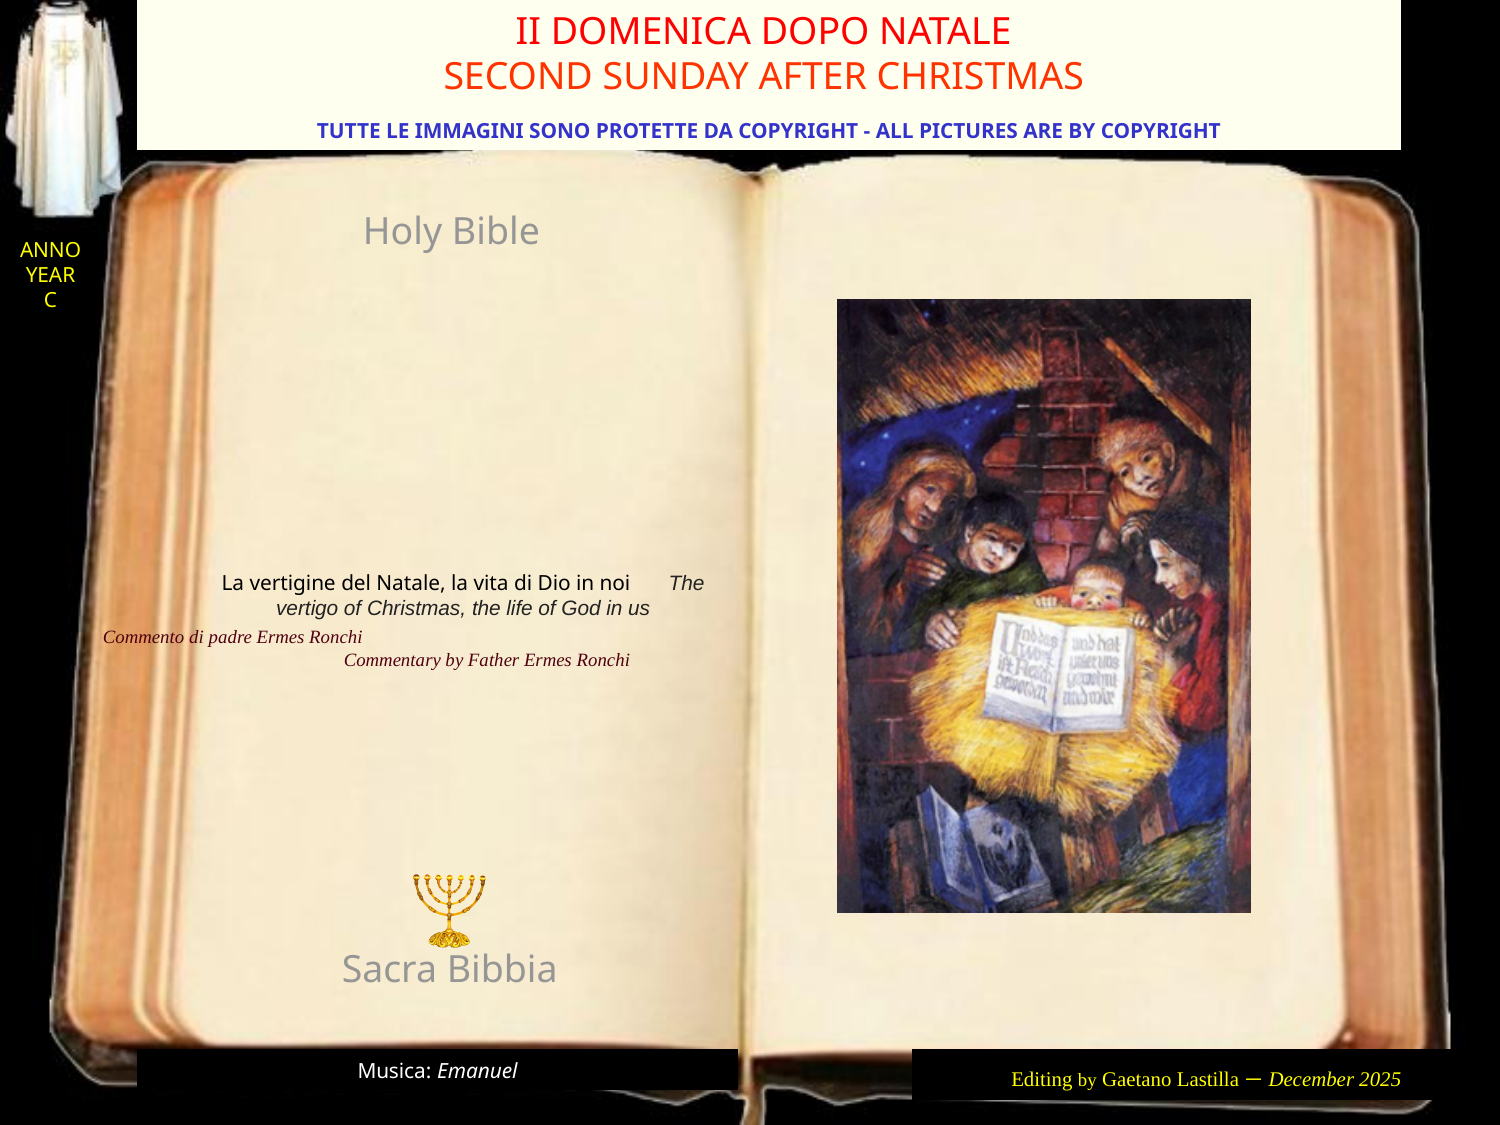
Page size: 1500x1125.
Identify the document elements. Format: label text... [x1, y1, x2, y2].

text_box Holy Bible [348, 199, 556, 260]
text_box Editing by Gaetano Lastilla – December 2025 [912, 1049, 1500, 1100]
text_box ANNO YEAR C [5, 229, 96, 319]
text_box II DOMENICA DOPO NATALE SECOND SUNDAY AFTER CHRISTMAS TUTTE LE IMMAGINI SONO PROTETTE DA COPYRIGHT - ALL PICTURES ARE BY COPYRIGHT [137, 0, 1400, 150]
text_box Musica: Emanuel [137, 1050, 738, 1090]
text_box Sacra Bibbia [187, 937, 713, 998]
text_box Commento di padre Ermes Ronchi Commentary by Father Ermes Ronchi [87, 617, 837, 678]
picture [0, 0, 1500, 1125]
text_box La vertigine del Natale, la vita di Dio in noi The vertigo of Christmas, the life of God in us [200, 562, 726, 617]
